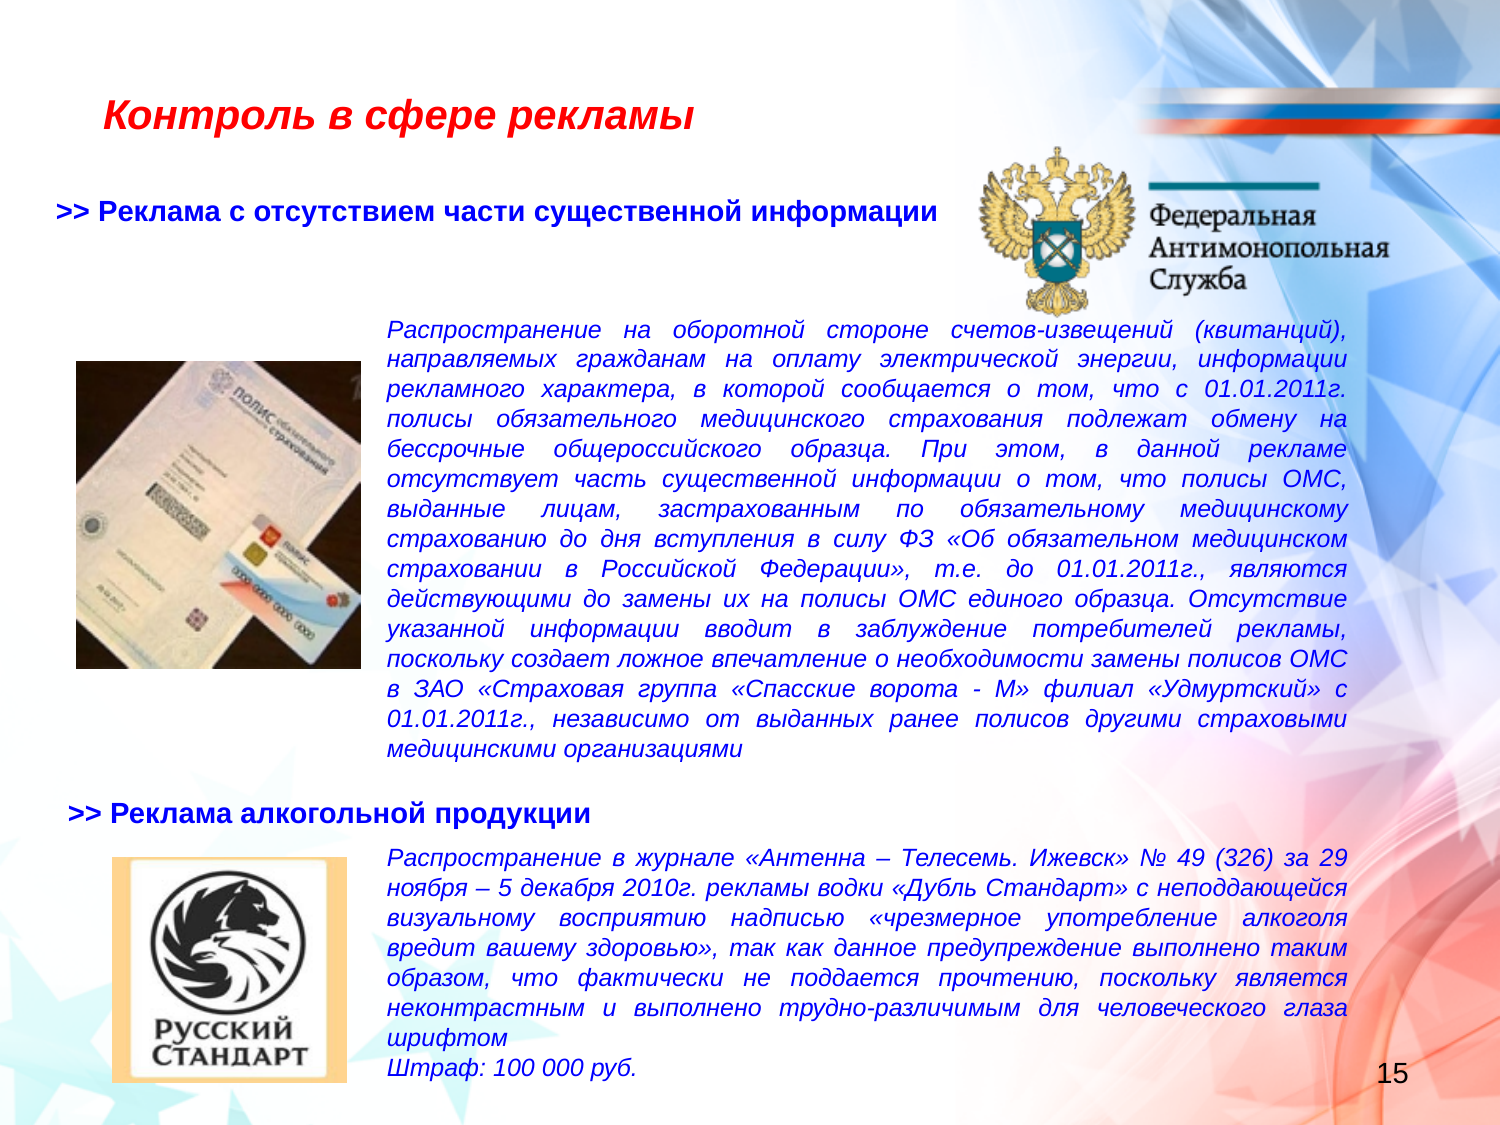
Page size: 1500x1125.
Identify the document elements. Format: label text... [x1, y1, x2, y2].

text_box Распространение в журнале «Антенна – Телесемь. Ижевск» № 49 (326) за 29 ноября – 5 декабря 2010г. рекламы водки «Дубль Стандарт» с неподдающейся визуальному восприятию надписью «чрезмерное употребление алкоголя вредит вашему здоровью», так как данное предупреждение выполнено таким образом, что фактически не поддается прочтению, поскольку является неконтрастным и выполнено трудно-различимым для человеческого глаза шрифтом Штраф: 100 000 руб. [372, 834, 1365, 1089]
text_box >> Реклама с отсутствием части существенной информации [41, 184, 986, 235]
text_box >> Реклама алкогольной продукции [53, 786, 1199, 838]
picture [0, 0, 1500, 1125]
text_box Распространение на оборотной стороне счетов-извещений (квитанций), направляемых гражданам на оплату электрической энергии, информации рекламного характера, в которой сообщается о том, что с 01.01.2011г. полисы обязательного медицинского страхования подлежат обмену на бессрочные общероссийского образца. При этом, в данной рекламе отсутствует часть существенной информации о том, что полисы ОМС, выданные лицам, застрахованным по обязательному медицинскому страхованию до дня вступления в силу ФЗ «Об обязательном медицинском страховании в Российской Федерации», т.е. до 01.01.2011г., являются действующими до замены их на полисы ОМС единого образца. Отсутствие указанной информации вводит в заблуждение потребителей рекламы, поскольку создает ложное впечатление о необходимости замены полисов ОМС в ЗАО «Страховая группа «Спасские ворота - М» филиал «Удмуртский» с 01.01.2011г., независимо от выданных ранее полисов другими страховыми медицинскими организациями [372, 305, 1364, 770]
text_box Контроль в сфере рекламы [88, 19, 1439, 207]
slide_number 15 [1074, 1042, 1424, 1102]
